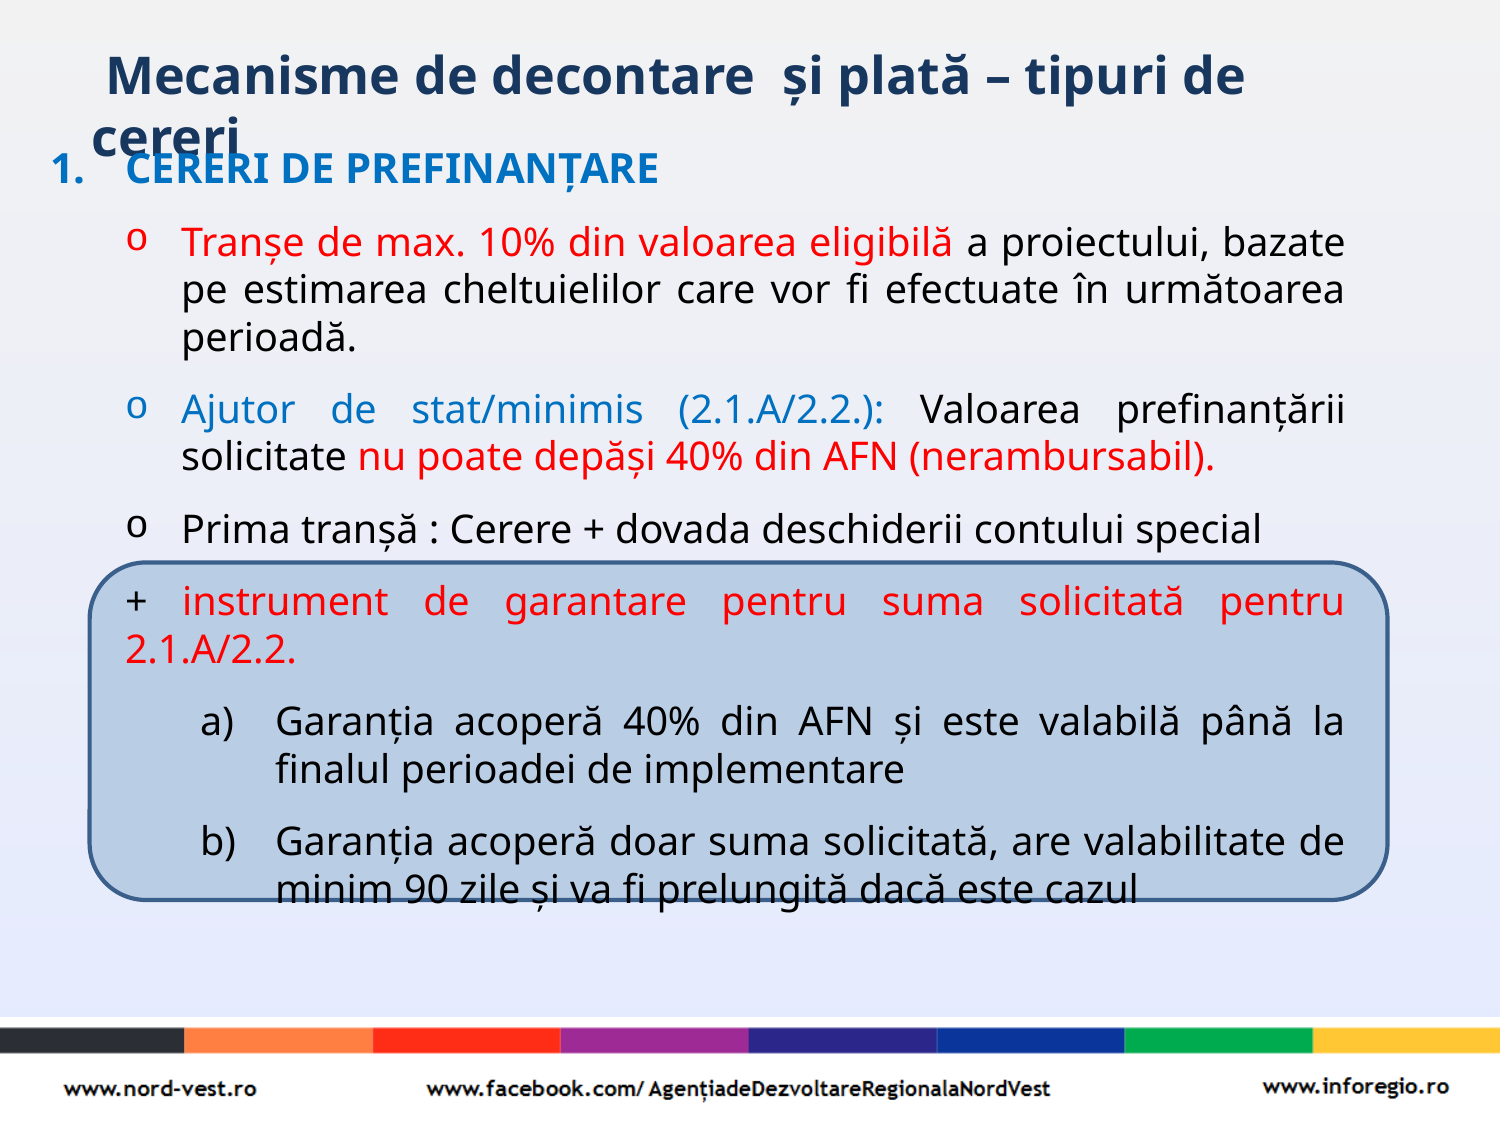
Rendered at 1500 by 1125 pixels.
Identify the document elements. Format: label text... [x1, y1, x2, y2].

picture [0, 1017, 1500, 1125]
text_box CERERI DE PREFINANȚARE Tranșe de max. 10% din valoarea eligibilă a proiectului, bazate pe estimarea cheltuielilor care vor fi efectuate în următoarea perioadă. Ajutor de stat/minimis (2.1.A/2.2.): Valoarea prefinanțării solicitate nu poate depăși 40% din AFN (nerambursabil). Prima tranșă : Cerere + dovada deschiderii contului special + instrument de garantare pentru suma solicitată pentru 2.1.A/2.2. Garanția acoperă 40% din AFN și este valabilă până la finalul perioadei de implementare Garanția acoperă doar suma solicitată, are valabilitate de minim 90 zile și va fi prelungită dacă este cazul [49, 137, 1475, 988]
title Mecanisme de decontare și plată – tipuri de cereri [89, 42, 1411, 137]
